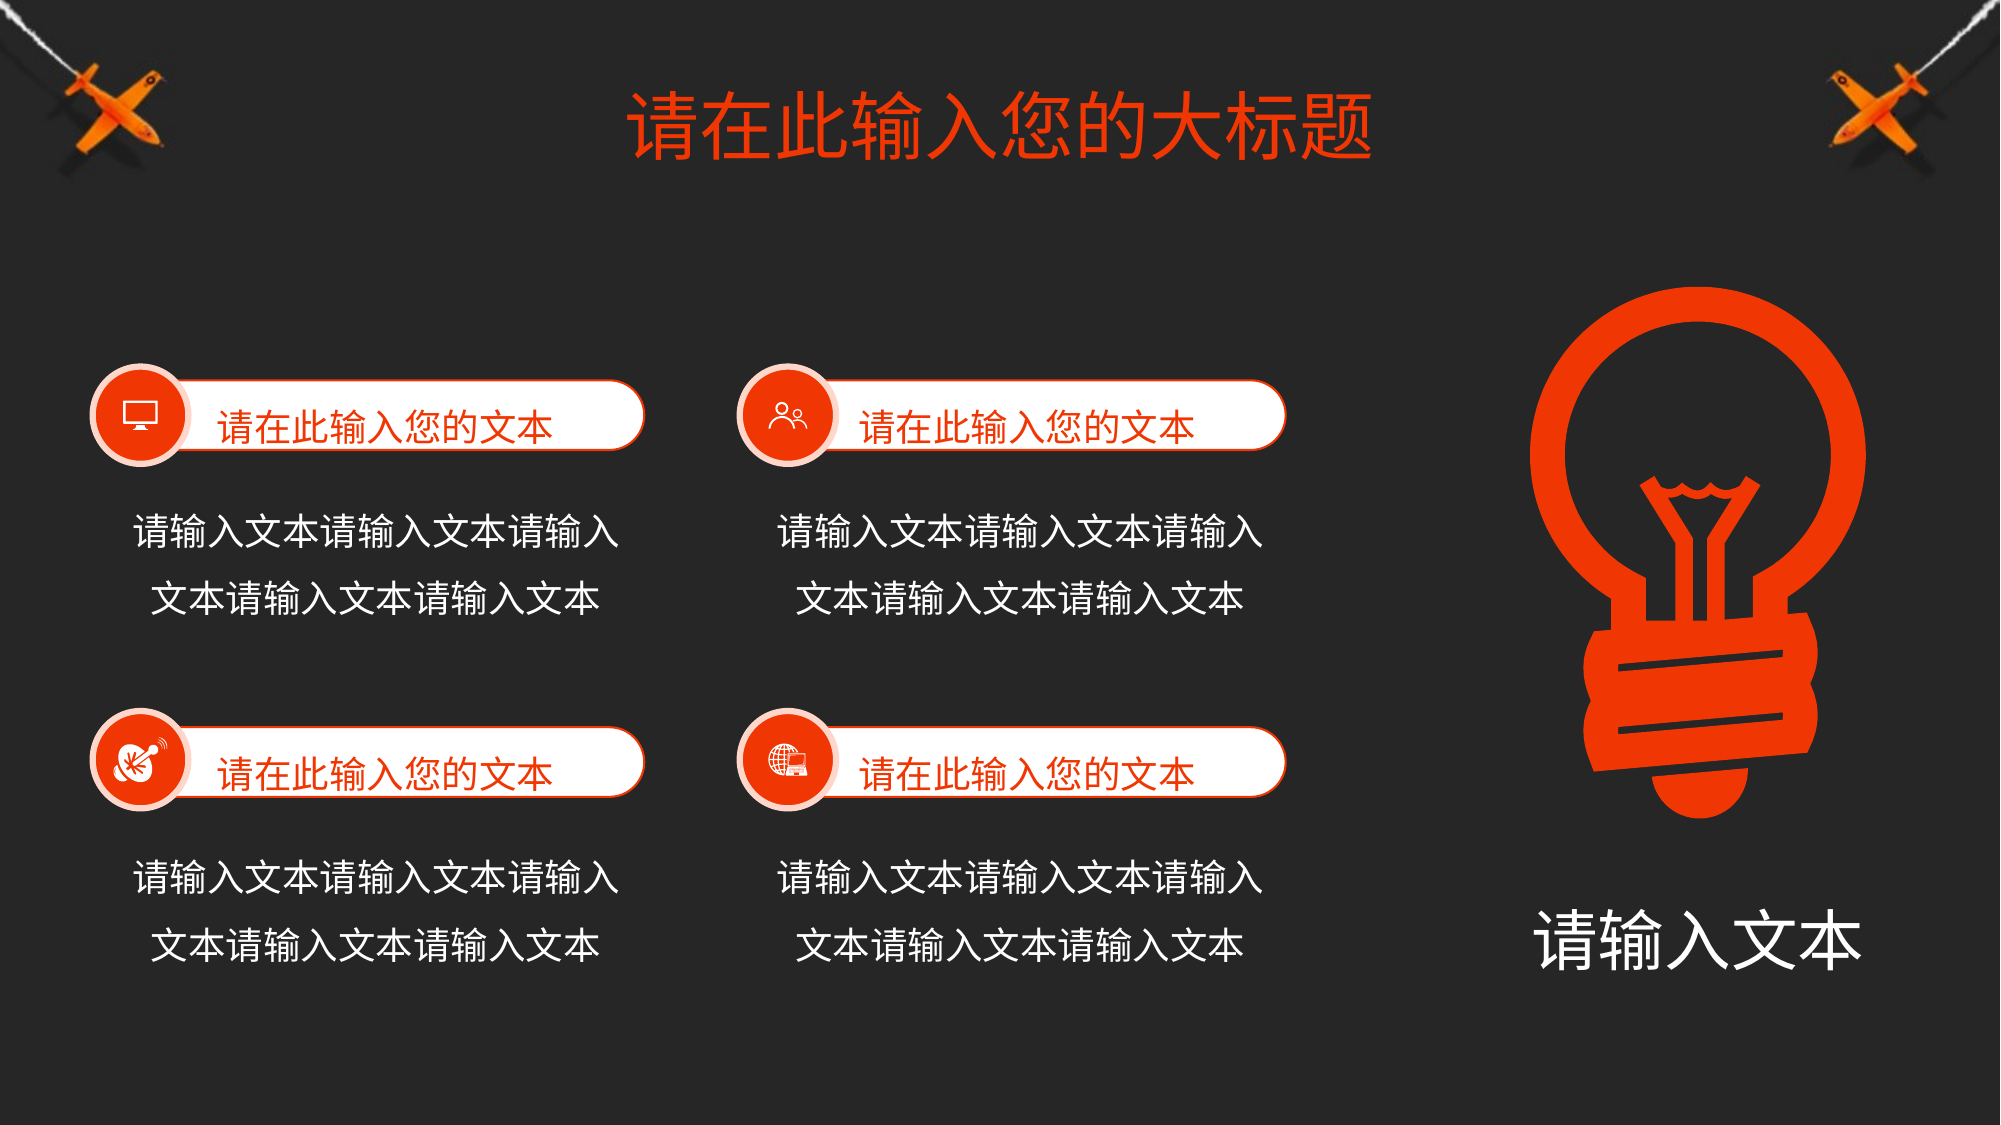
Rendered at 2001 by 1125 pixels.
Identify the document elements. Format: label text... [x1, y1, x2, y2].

text_box 请在此输入您的文本 [172, 726, 646, 798]
title 请在此输入您的大标题 [179, 60, 1821, 200]
text_box [157, 737, 168, 750]
text_box [768, 743, 808, 776]
text_box [133, 425, 148, 430]
text_box [768, 401, 808, 429]
text_box 请输入文本请输入文本请输入文本请输入文本请输入文本 [754, 471, 1287, 635]
text_box 请在此输入您的文本 [173, 379, 646, 452]
text_box 请在此输入您的文本 [819, 726, 1287, 798]
text_box [739, 711, 837, 809]
text_box 请在此输入您的文本 [821, 379, 1287, 452]
text_box 请输入文本请输入文本请输入文本请输入文本请输入文本 [754, 817, 1287, 981]
text_box [92, 711, 189, 809]
picture [0, 0, 2000, 1125]
text_box [123, 400, 158, 424]
text_box 请输入文本 [1471, 899, 1925, 980]
text_box [113, 744, 159, 783]
text_box 请输入文本请输入文本请输入文本请输入文本请输入文本 [110, 471, 642, 635]
text_box [739, 366, 837, 464]
text_box 请输入文本请输入文本请输入文本请输入文本请输入文本 [110, 817, 642, 981]
text_box [1530, 286, 1866, 772]
text_box [92, 366, 189, 464]
text_box [1651, 768, 1748, 819]
